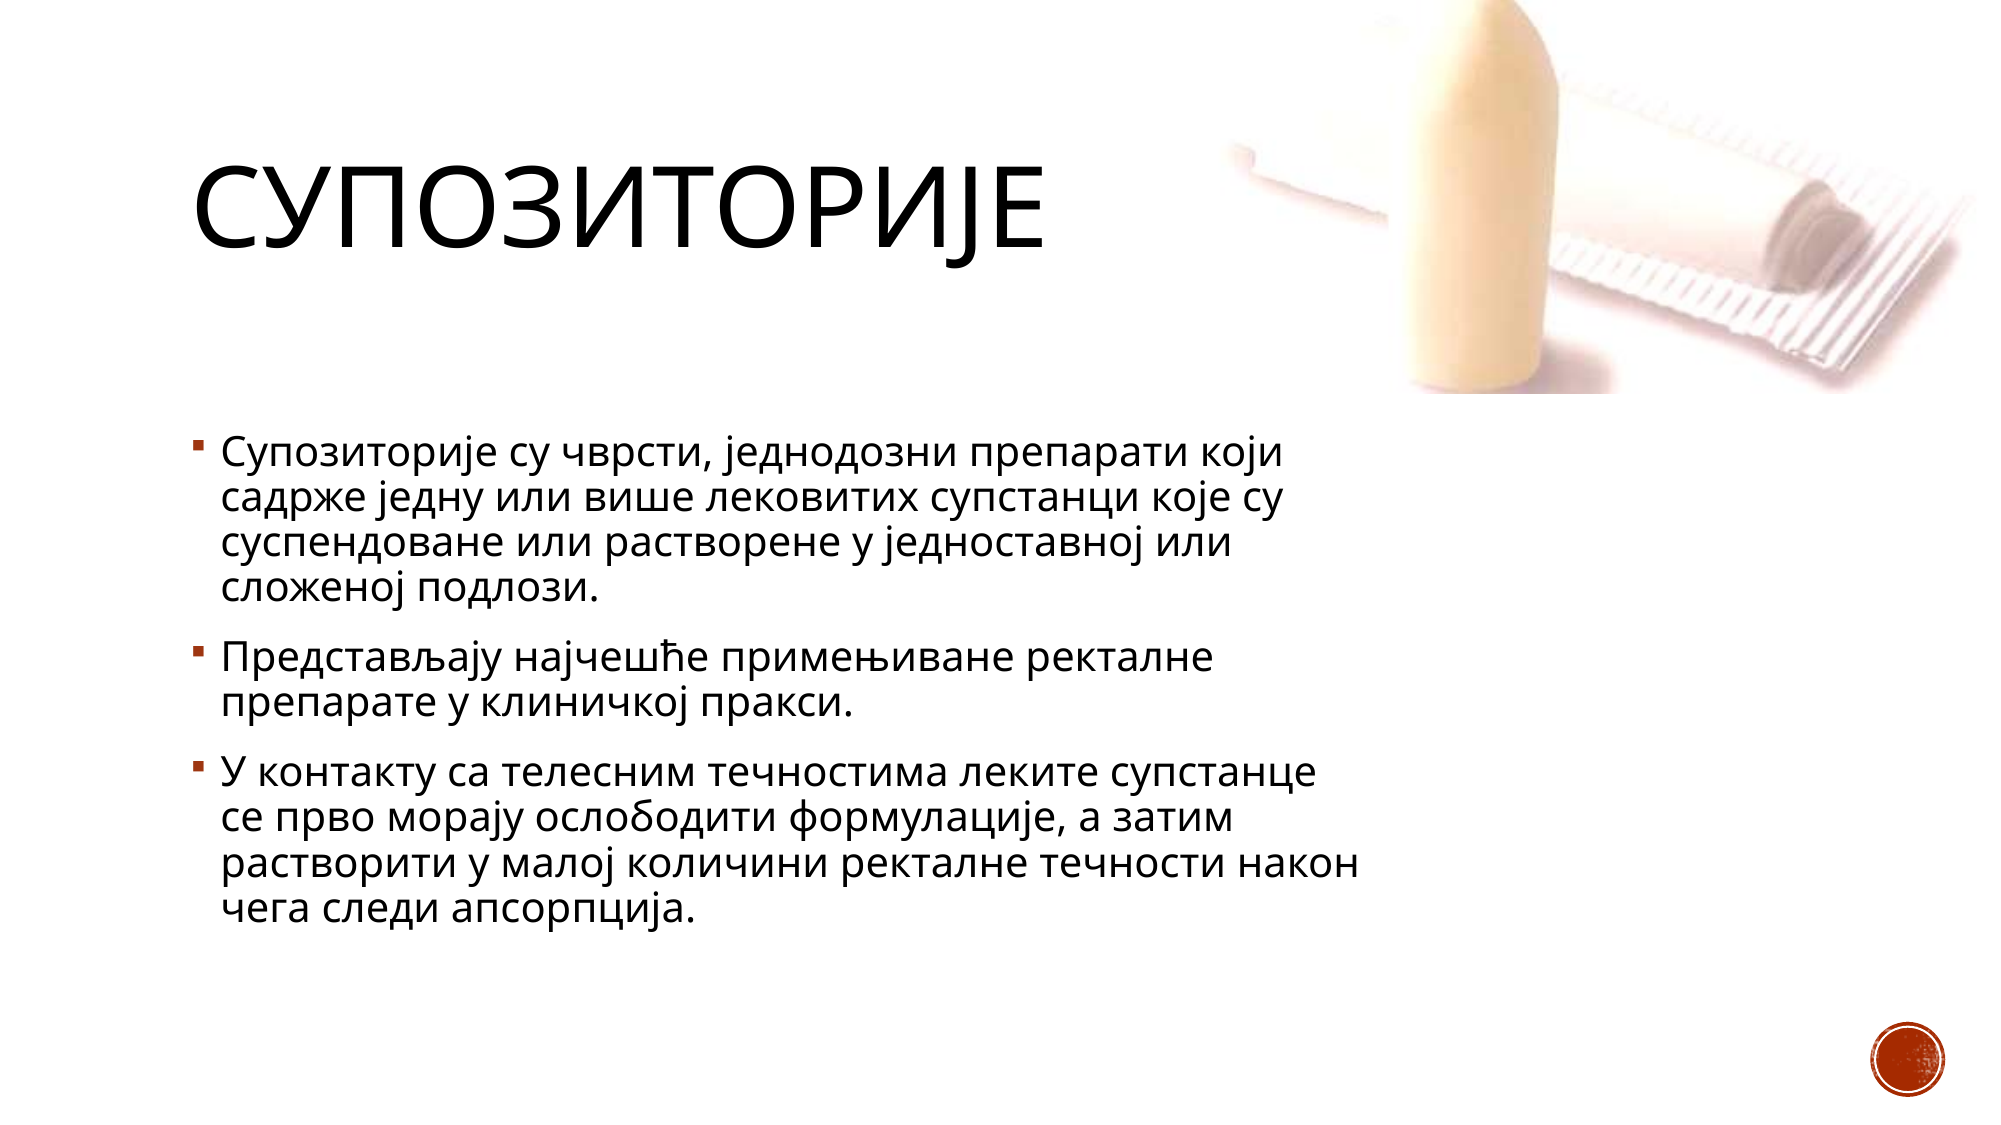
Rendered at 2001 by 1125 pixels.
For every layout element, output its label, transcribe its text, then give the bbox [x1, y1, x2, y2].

picture [1193, 0, 1980, 394]
title СУПОЗИТОРИЈЕ [175, 79, 1192, 344]
list Супозиторије су чврсти, једнодозни препарати који садрже једну или више лековитих супстанци које су суспендоване или растворене у једноставној или сложеној подлози. Представљају најчешће примењиване ректалне препарате у клиничкој пракси. У контакту са телесним течностима леките супстанце се прво морају ослободити формулације, а затим растворити у малој количини ректалне течности након чега следи апсорпција. [175, 348, 1376, 1013]
